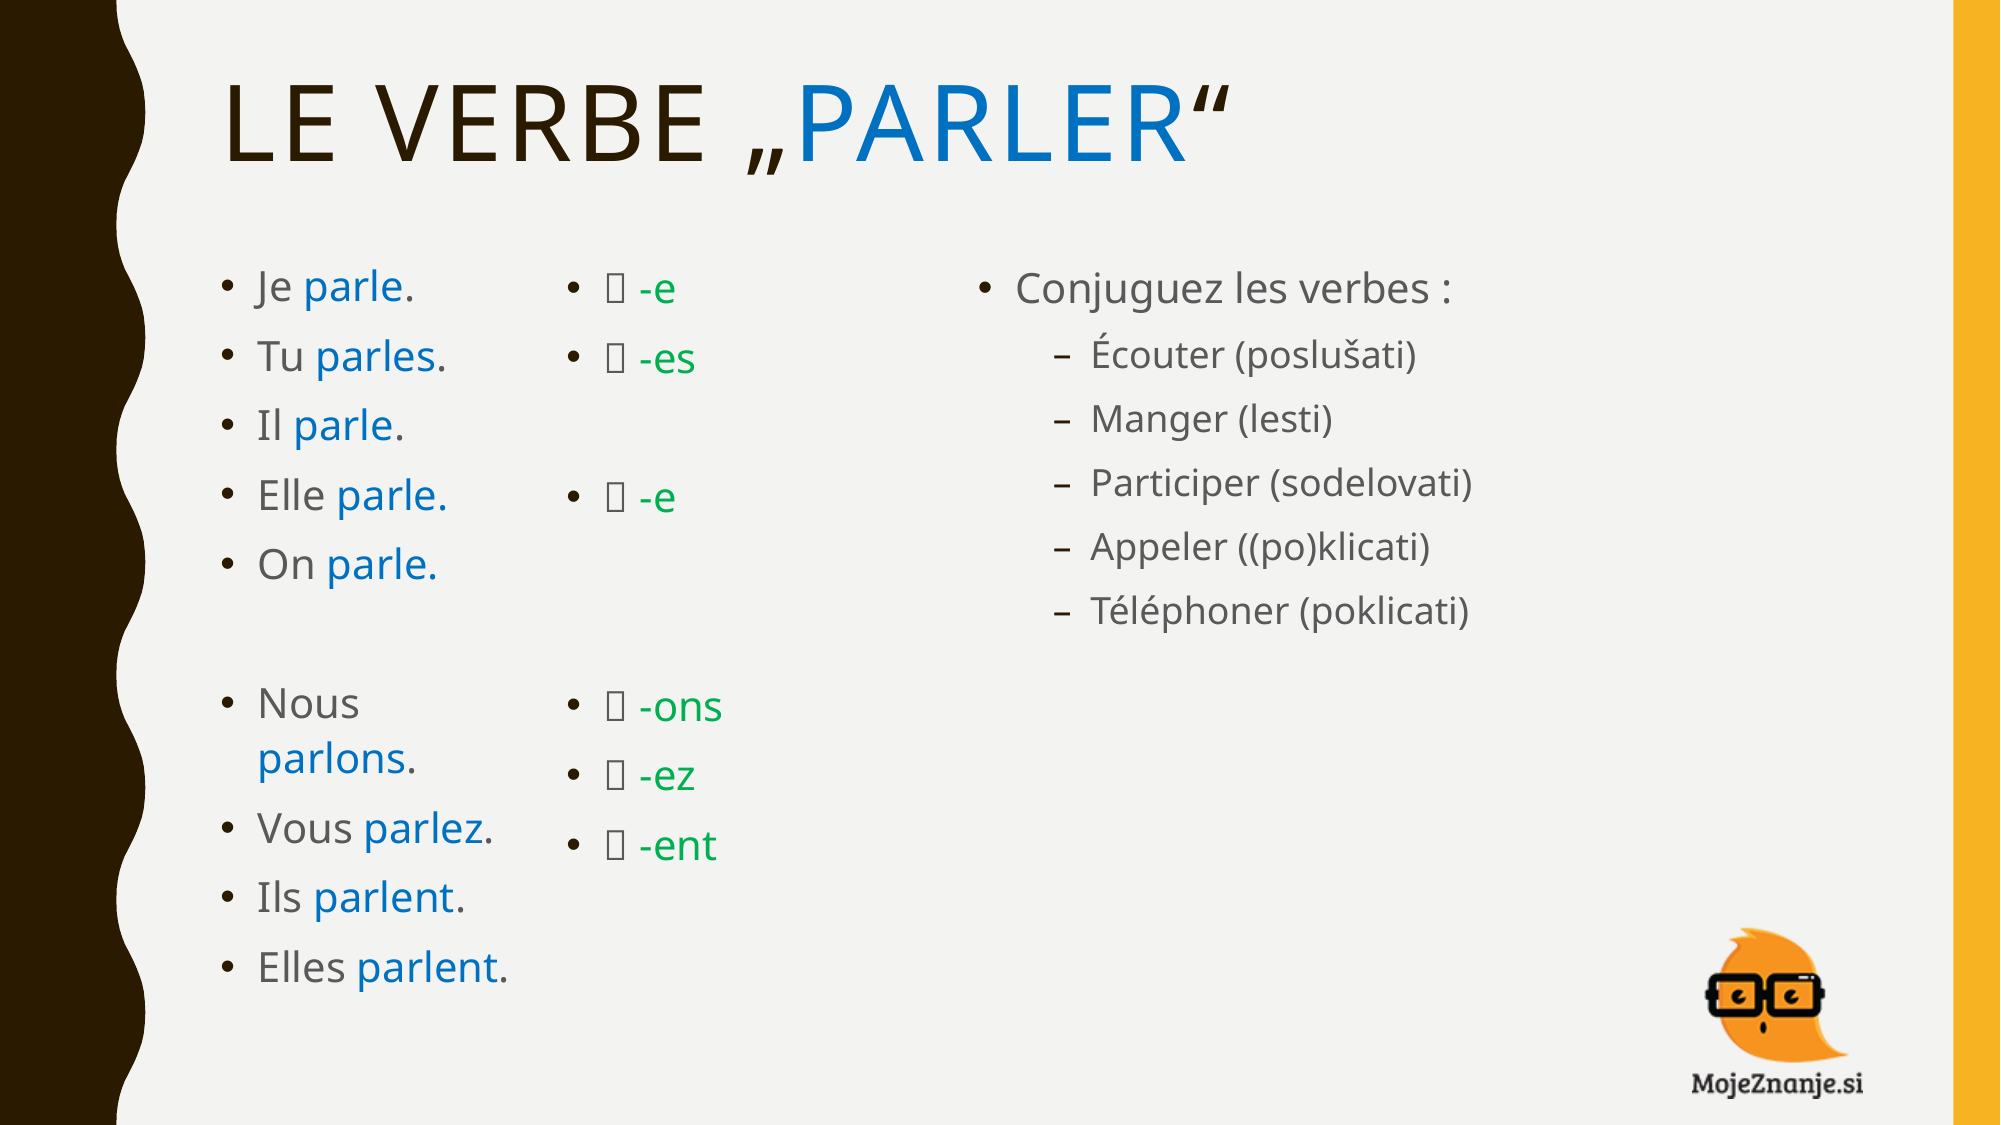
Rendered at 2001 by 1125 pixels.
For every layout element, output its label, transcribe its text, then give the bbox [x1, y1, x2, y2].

text_box  -e  -es  -e  -ons  -ez  -ent [551, 249, 939, 965]
picture [1692, 926, 1863, 1099]
text_box Conjuguez les verbes : Écouter (poslušati) Manger (lesti) Participer (sodelovati) Appeler ((po)klicati) Téléphoner (poklicati) [962, 249, 1817, 984]
list Je parle. Tu parles. Il parle. Elle parle. On parle. Nous parlons. Vous parlez. Ils parlent. Elles parlent. [205, 247, 536, 965]
title Le verbe „parler“ [205, 62, 1875, 223]
